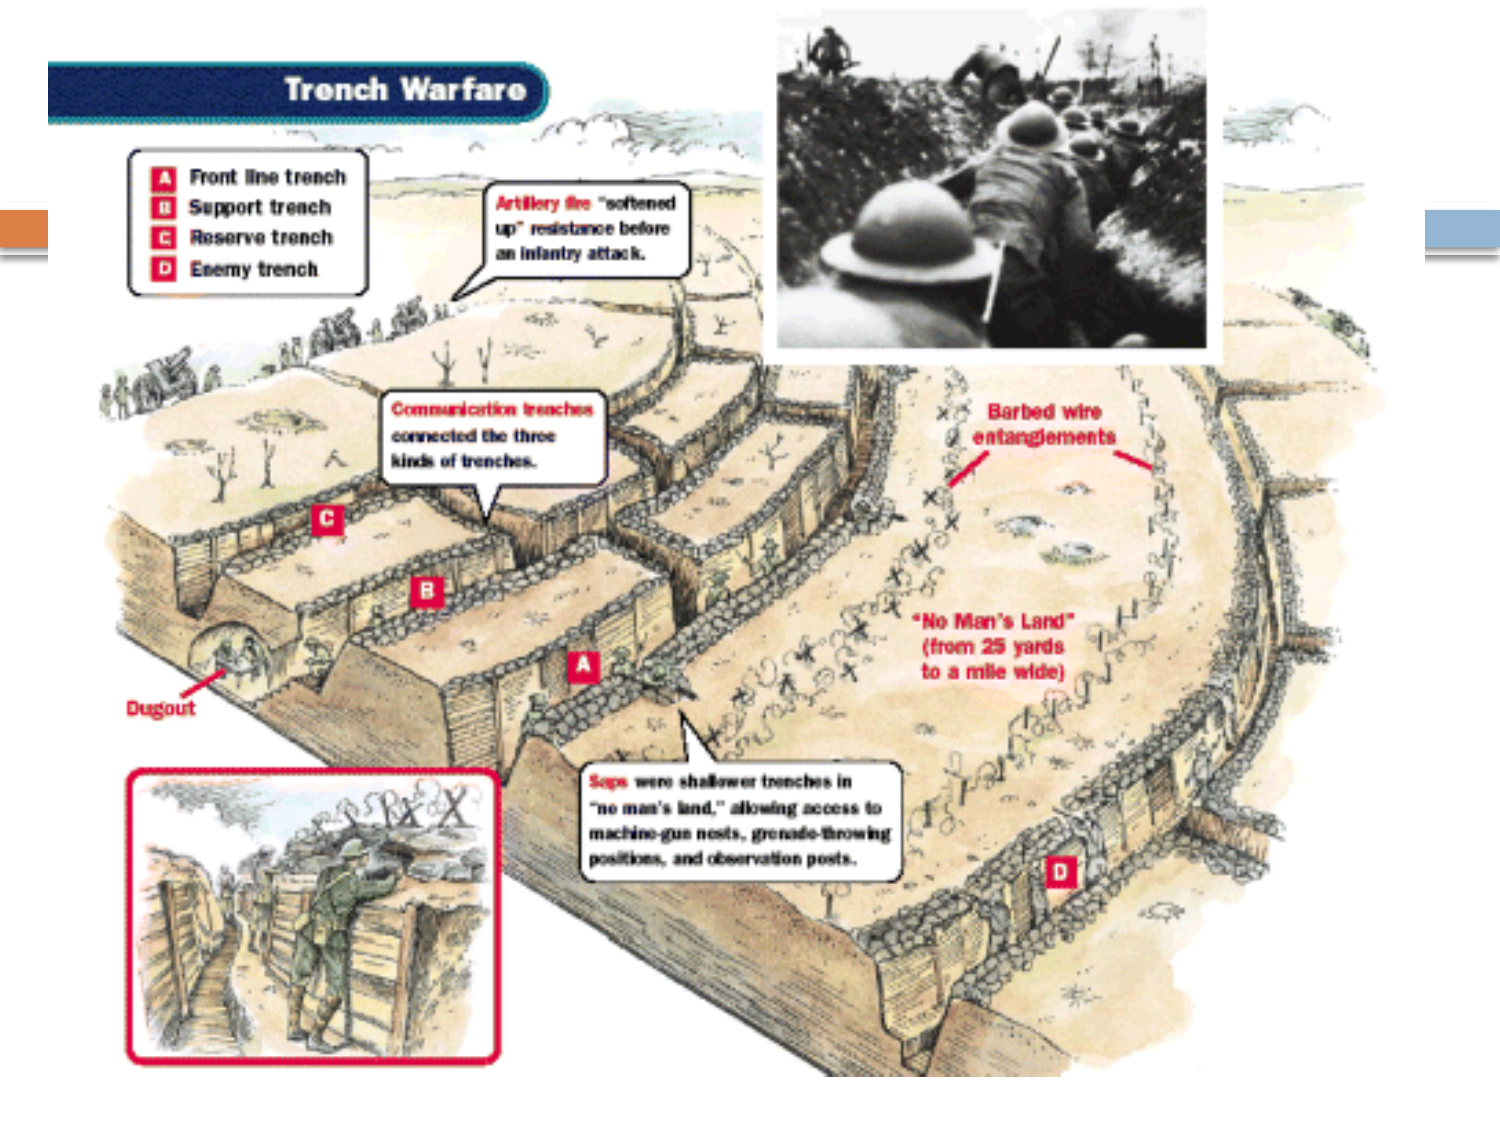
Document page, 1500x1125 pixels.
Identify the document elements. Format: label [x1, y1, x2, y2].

picture [48, 0, 1426, 1077]
